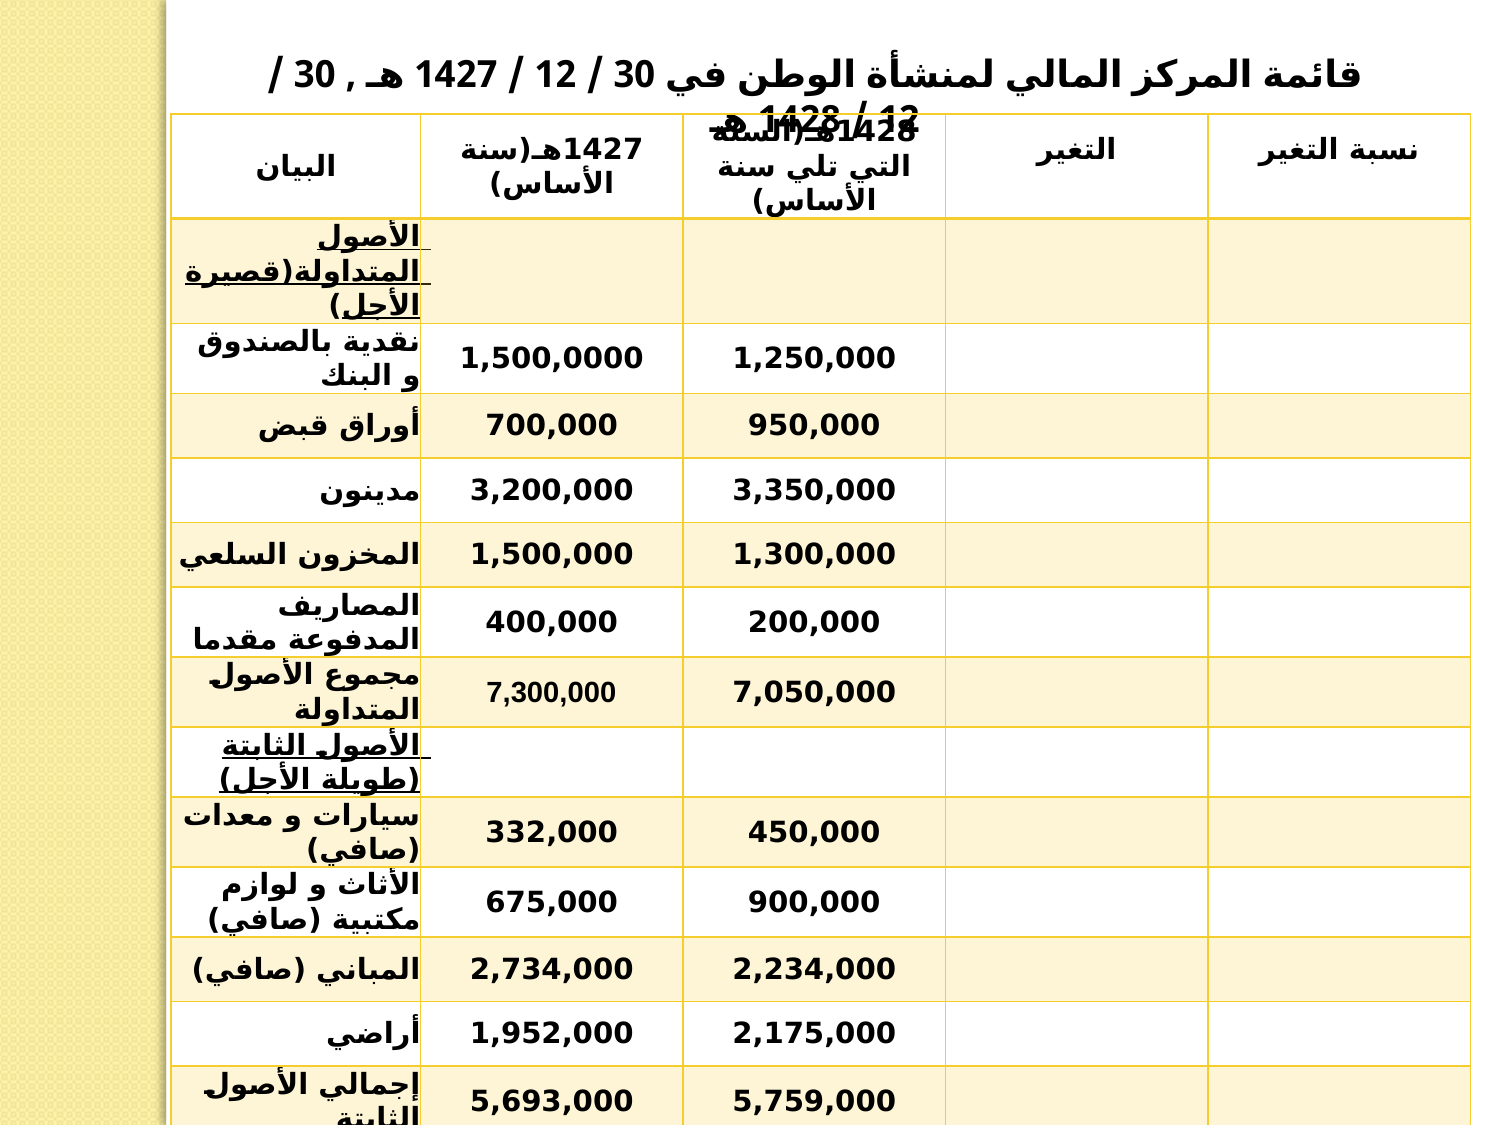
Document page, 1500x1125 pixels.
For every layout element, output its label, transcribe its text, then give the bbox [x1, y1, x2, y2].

table_cell الأصول الثابتة (طويلة الأجل) [172, 728, 420, 796]
table_cell المباني (صافي) [172, 938, 420, 1001]
table_cell [1209, 588, 1470, 656]
table_cell أراضي [172, 1002, 420, 1065]
table_cell 1,952,000 [421, 1002, 682, 1065]
table_cell 450,000 [684, 798, 945, 866]
table_cell المخزون السلعي [172, 523, 420, 586]
table_cell 7,300,000 [421, 658, 682, 726]
table_cell [946, 459, 1207, 522]
table_cell 700,000 [421, 394, 682, 457]
table_cell [946, 1067, 1207, 1125]
table_cell [1209, 658, 1470, 726]
table_cell [946, 394, 1207, 457]
table_cell [946, 588, 1207, 656]
table_cell 1,500,0000 [421, 324, 682, 393]
table_cell [946, 220, 1207, 323]
table_cell [1209, 324, 1470, 393]
table_cell 2,234,000 [684, 938, 945, 1001]
table_cell مدينون [172, 459, 420, 522]
table_cell 400,000 [421, 588, 682, 656]
table_header البيان [172, 115, 420, 217]
table_cell 2,175,000 [684, 1002, 945, 1065]
table_cell 950,000 [684, 394, 945, 457]
table_header التغير [946, 115, 1207, 217]
table_cell سيارات و معدات (صافي) [172, 798, 420, 866]
table_cell إجمالي الأصول الثابتة [172, 1067, 420, 1125]
table_cell [684, 220, 945, 323]
table_cell 5,693,000 [421, 1067, 682, 1125]
table_cell [1209, 1002, 1470, 1065]
table_cell الأصول المتداولة(قصيرة الأجل) [172, 220, 420, 323]
table_cell [684, 728, 945, 796]
table_cell [946, 324, 1207, 393]
table_cell [1209, 523, 1470, 586]
table_cell [946, 658, 1207, 726]
table_cell [1209, 220, 1470, 323]
table_cell [1209, 459, 1470, 522]
table_cell [421, 220, 682, 323]
table_cell [946, 798, 1207, 866]
table_cell 3,350,000 [684, 459, 945, 522]
table_cell 1,300,000 [684, 523, 945, 586]
table_header 1428هـ(السنة التي تلي سنة الأساس) [684, 115, 945, 217]
table_cell 200,000 [684, 588, 945, 656]
table_cell [946, 1002, 1207, 1065]
table_cell [1209, 1067, 1470, 1125]
text_box قائمة المركز المالي لمنشأة الوطن في 30 / 12 / 1427 هـ , 30 / 12 / 1428 هـ [218, 42, 1412, 113]
table_cell [946, 868, 1207, 936]
table_cell أوراق قبض [172, 394, 420, 457]
table_cell 900,000 [684, 868, 945, 936]
table_cell 3,200,000 [421, 459, 682, 522]
table_cell 5,759,000 [684, 1067, 945, 1125]
table_cell مجموع الأصول المتداولة [172, 658, 420, 726]
table_cell المصاريف المدفوعة مقدما [172, 588, 420, 656]
table_cell [946, 523, 1207, 586]
table_cell [1209, 938, 1470, 1001]
table_cell [946, 938, 1207, 1001]
table_cell 332,000 [421, 798, 682, 866]
table_header نسبة التغير [1209, 115, 1470, 217]
table_cell [1209, 868, 1470, 936]
table_cell [1209, 728, 1470, 796]
table_cell 1,250,000 [684, 324, 945, 393]
table_header 1427هـ(سنة الأساس) [421, 115, 682, 217]
table_cell [421, 728, 682, 796]
table_cell الأثاث و لوازم مكتبية (صافي) [172, 868, 420, 936]
table_cell [1209, 798, 1470, 866]
table_cell [1209, 394, 1470, 457]
table_cell نقدية بالصندوق و البنك [172, 324, 420, 393]
table_cell 2,734,000 [421, 938, 682, 1001]
table_cell 1,500,000 [421, 523, 682, 586]
table_cell 675,000 [421, 868, 682, 936]
table_cell [946, 728, 1207, 796]
table_cell 7,050,000 [684, 658, 945, 726]
